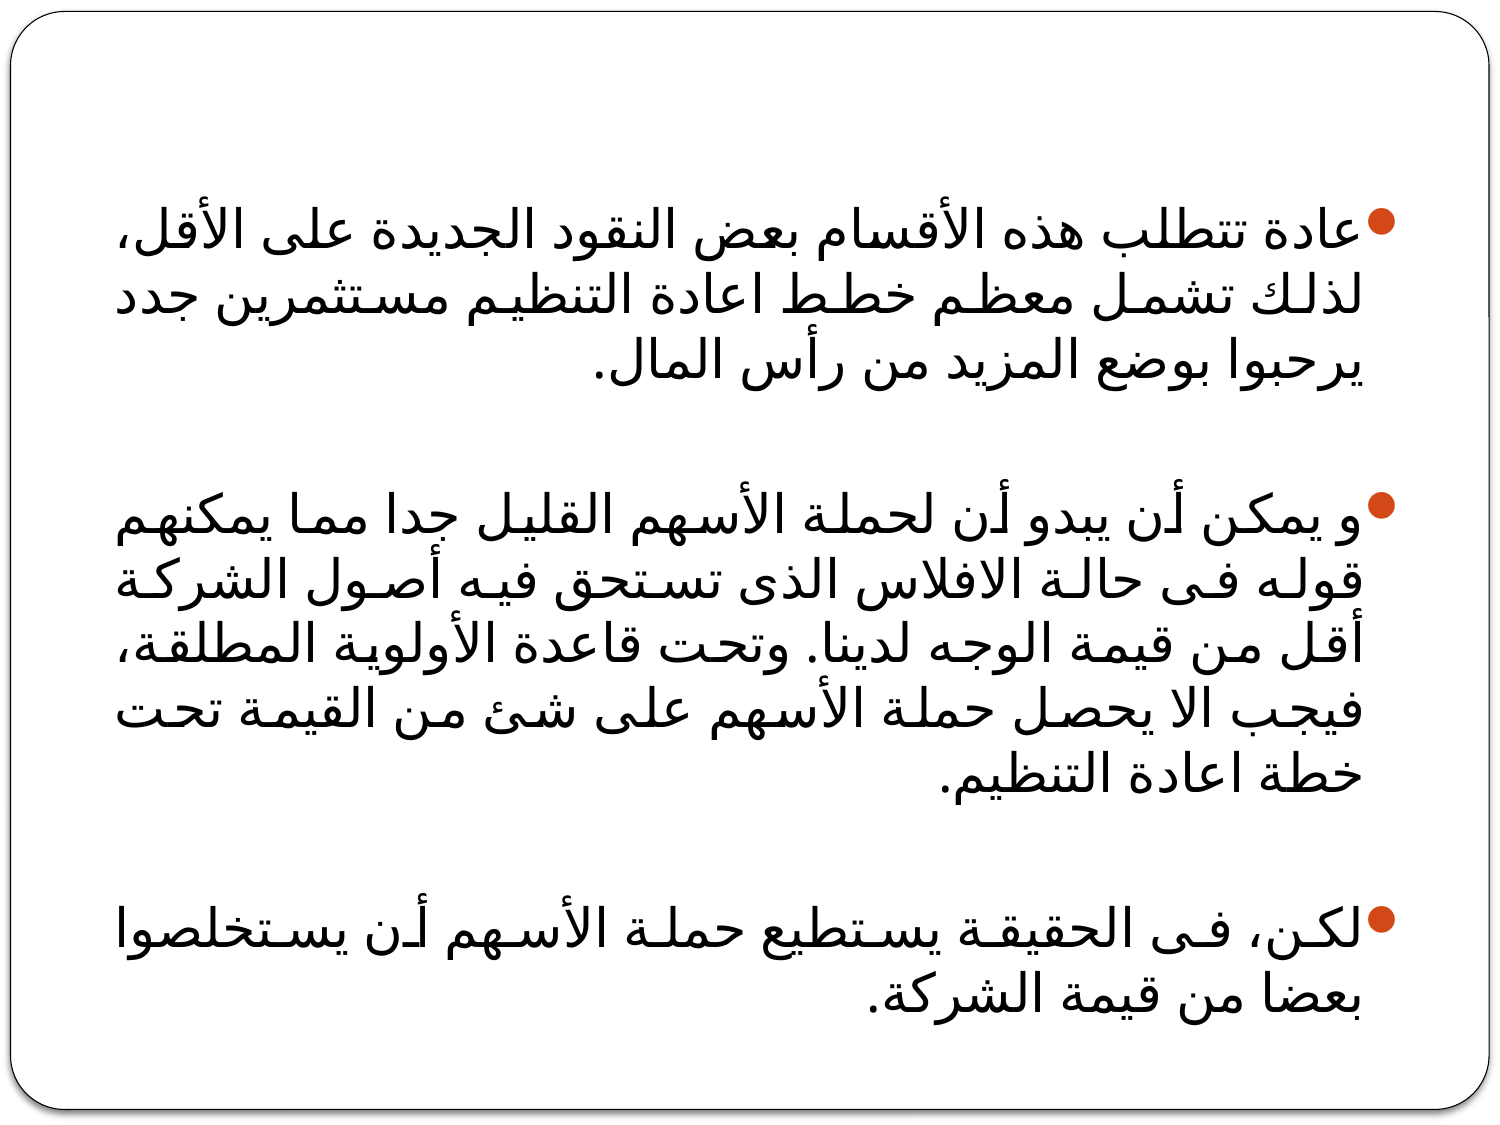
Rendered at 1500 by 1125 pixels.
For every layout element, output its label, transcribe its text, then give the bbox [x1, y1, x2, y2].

list عادة تتطلب هذه الأقسام بعض النقود الجديدة على الأقل، لذلك تشمل معظم خطط اعادة التنظيم مستثمرين جدد يرحبوا بوضع المزيد من رأس المال. و يمكن أن يبدو أن لحملة الأسهم القليل جدا مما يمكنهم قوله فى حالة الافلاس الذى تستحق فيه أصول الشركة أقل من قيمة الوجه لدينا. وتحت قاعدة الأولوية المطلقة، فيجب الا يحصل حملة الأسهم على شئ من القيمة تحت خطة اعادة التنظيم. لكن، فى الحقيقة يستطيع حملة الأسهم أن يستخلصوا بعضا من قيمة الشركة. [99, 187, 1425, 988]
